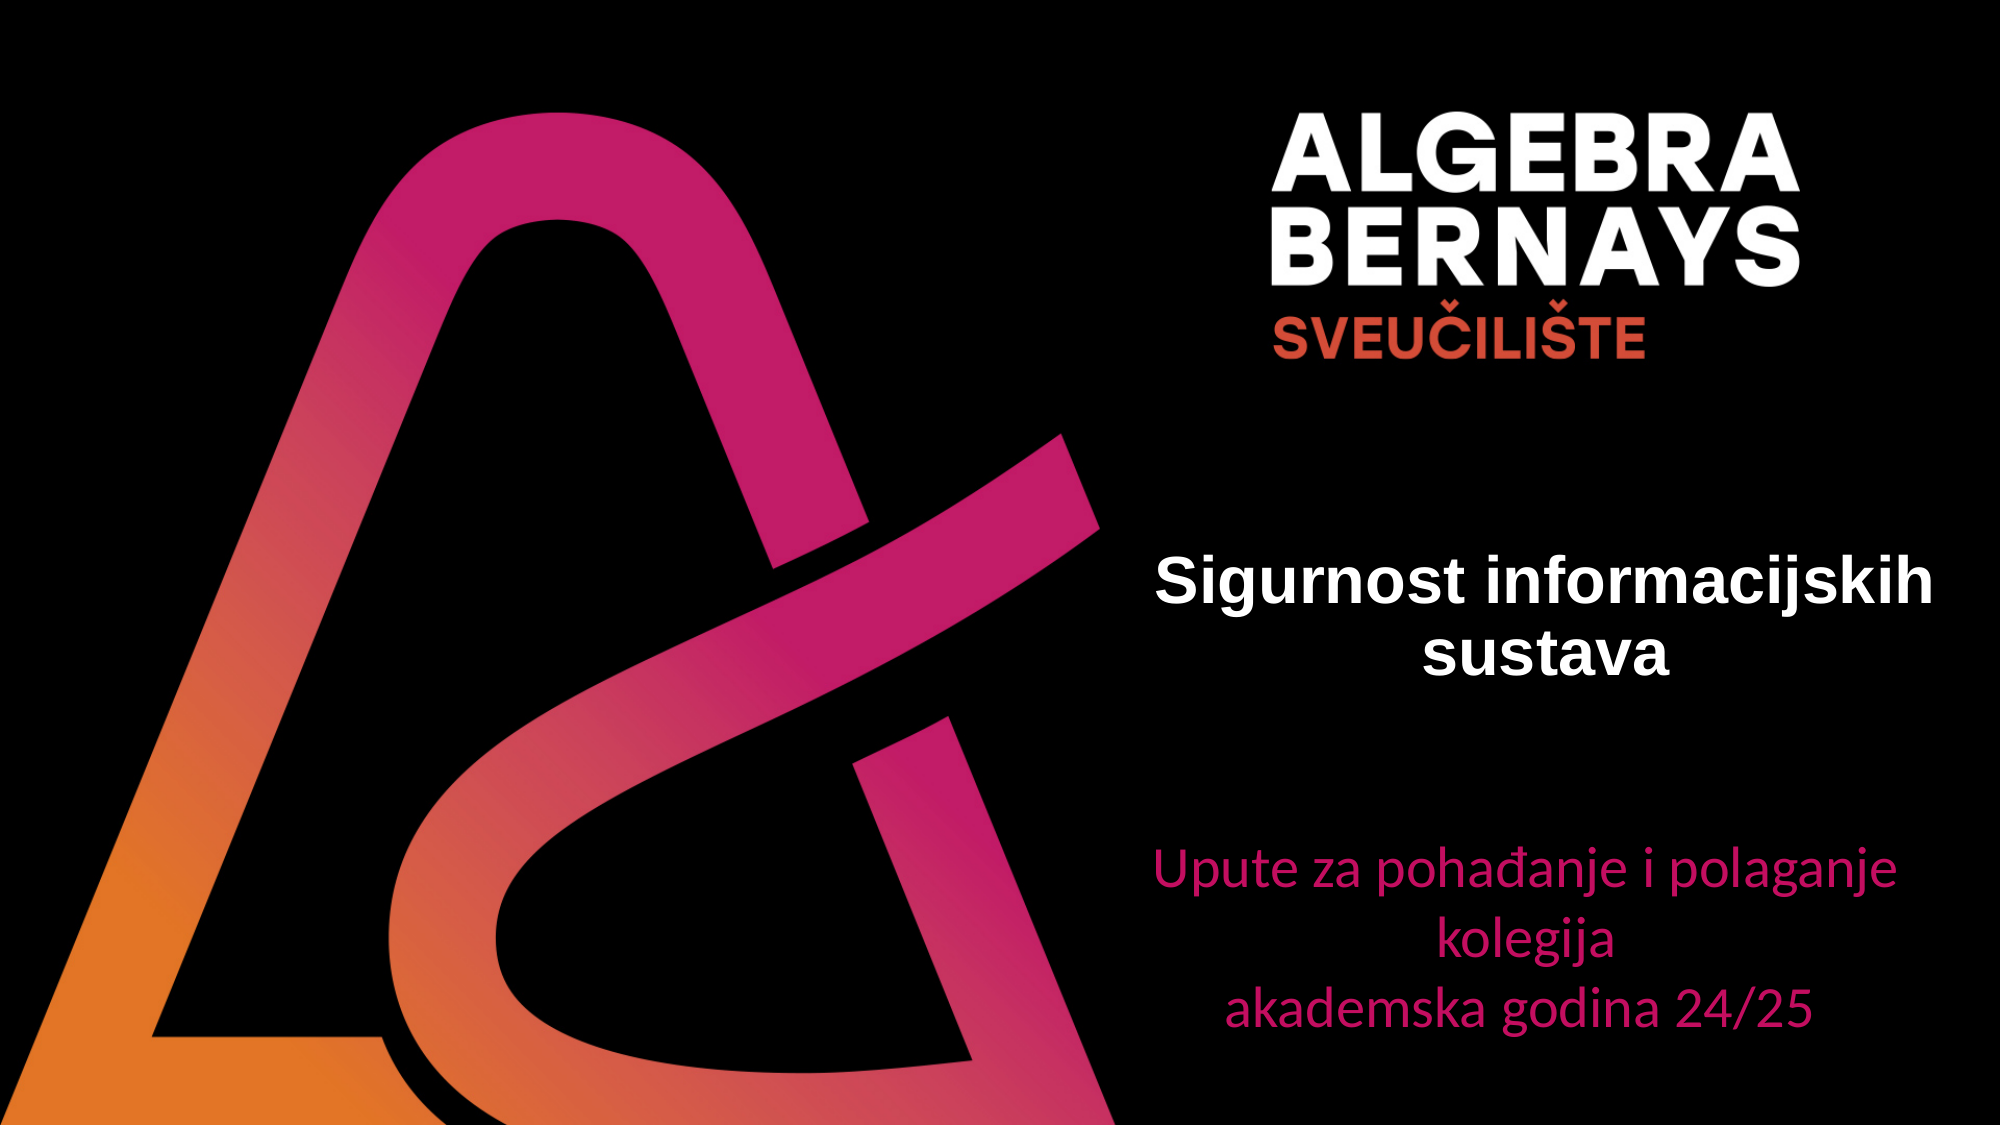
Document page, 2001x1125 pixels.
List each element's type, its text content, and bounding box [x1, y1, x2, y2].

picture [0, 0, 2000, 1125]
text_box Sigurnost informacijskih sustava [1117, 474, 1973, 761]
text_box Upute za pohađanje i polaganje kolegija akademska godina 24/25 [1079, 821, 1973, 1047]
